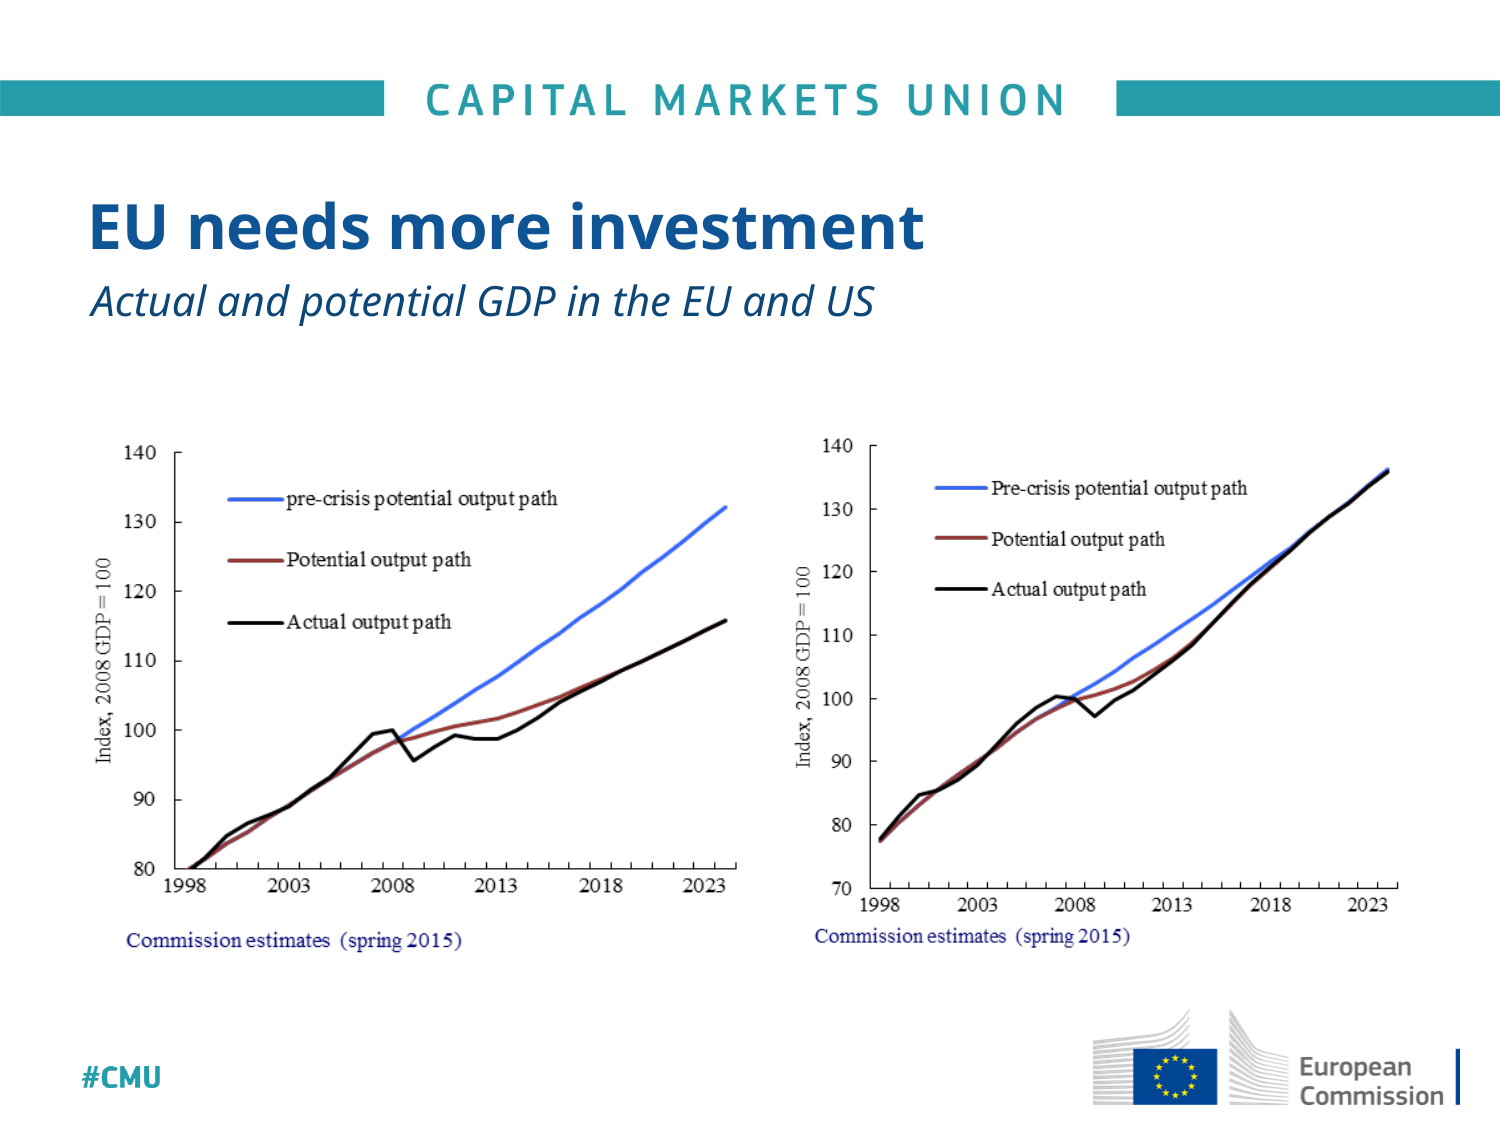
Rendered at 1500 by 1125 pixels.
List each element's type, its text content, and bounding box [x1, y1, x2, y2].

picture [0, 30, 1500, 159]
picture [81, 1066, 160, 1088]
picture [785, 420, 1422, 964]
text_box EU needs more investment [72, 179, 1411, 303]
picture [84, 420, 762, 975]
text_box Actual and potential GDP in the EU and US [76, 267, 1412, 332]
picture [1092, 1008, 1461, 1106]
